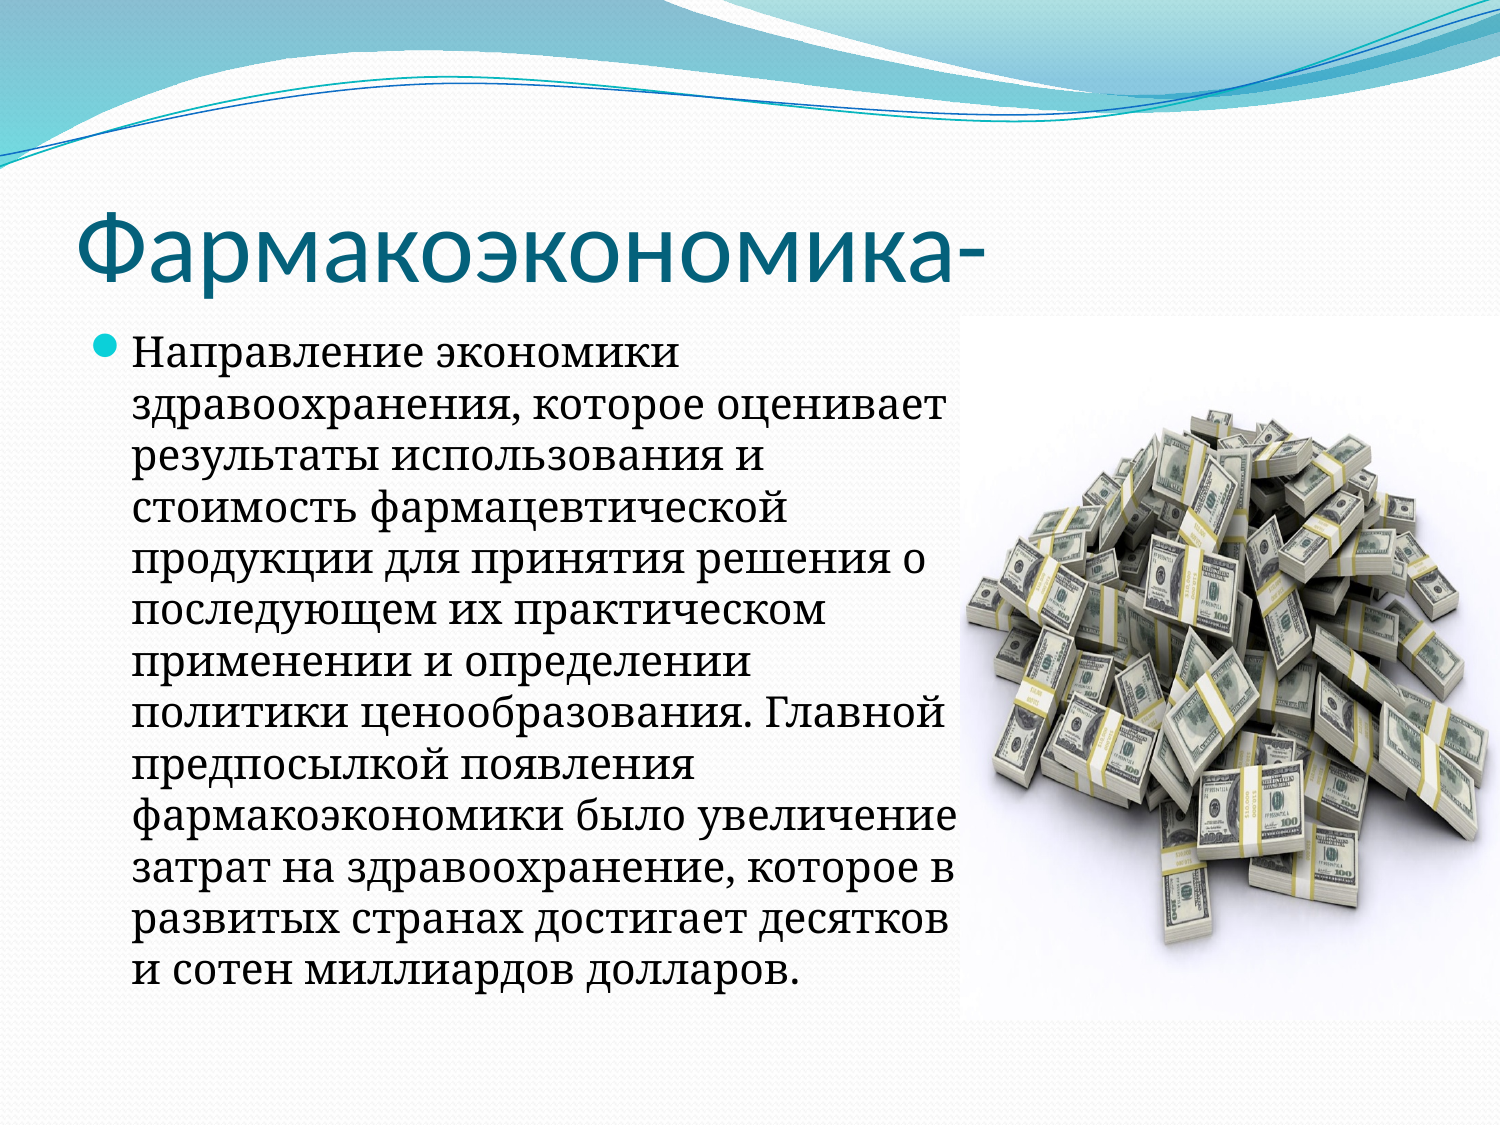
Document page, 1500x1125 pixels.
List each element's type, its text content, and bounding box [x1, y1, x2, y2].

picture [960, 316, 1500, 1020]
title Фармакоэкономика- [75, 115, 1425, 303]
list Направление экономики здравоохранения, которое оценивает результаты использования и стоимость фармацевтической продукции для принятия решения о последующем их практическом применении и определении политики ценообразования. Главной предпосылкой появления фармакоэкономики было увеличение затрат на здравоохранение, которое в развитых странах достигает десятков и сотен миллиардов долларов. [75, 317, 985, 1038]
